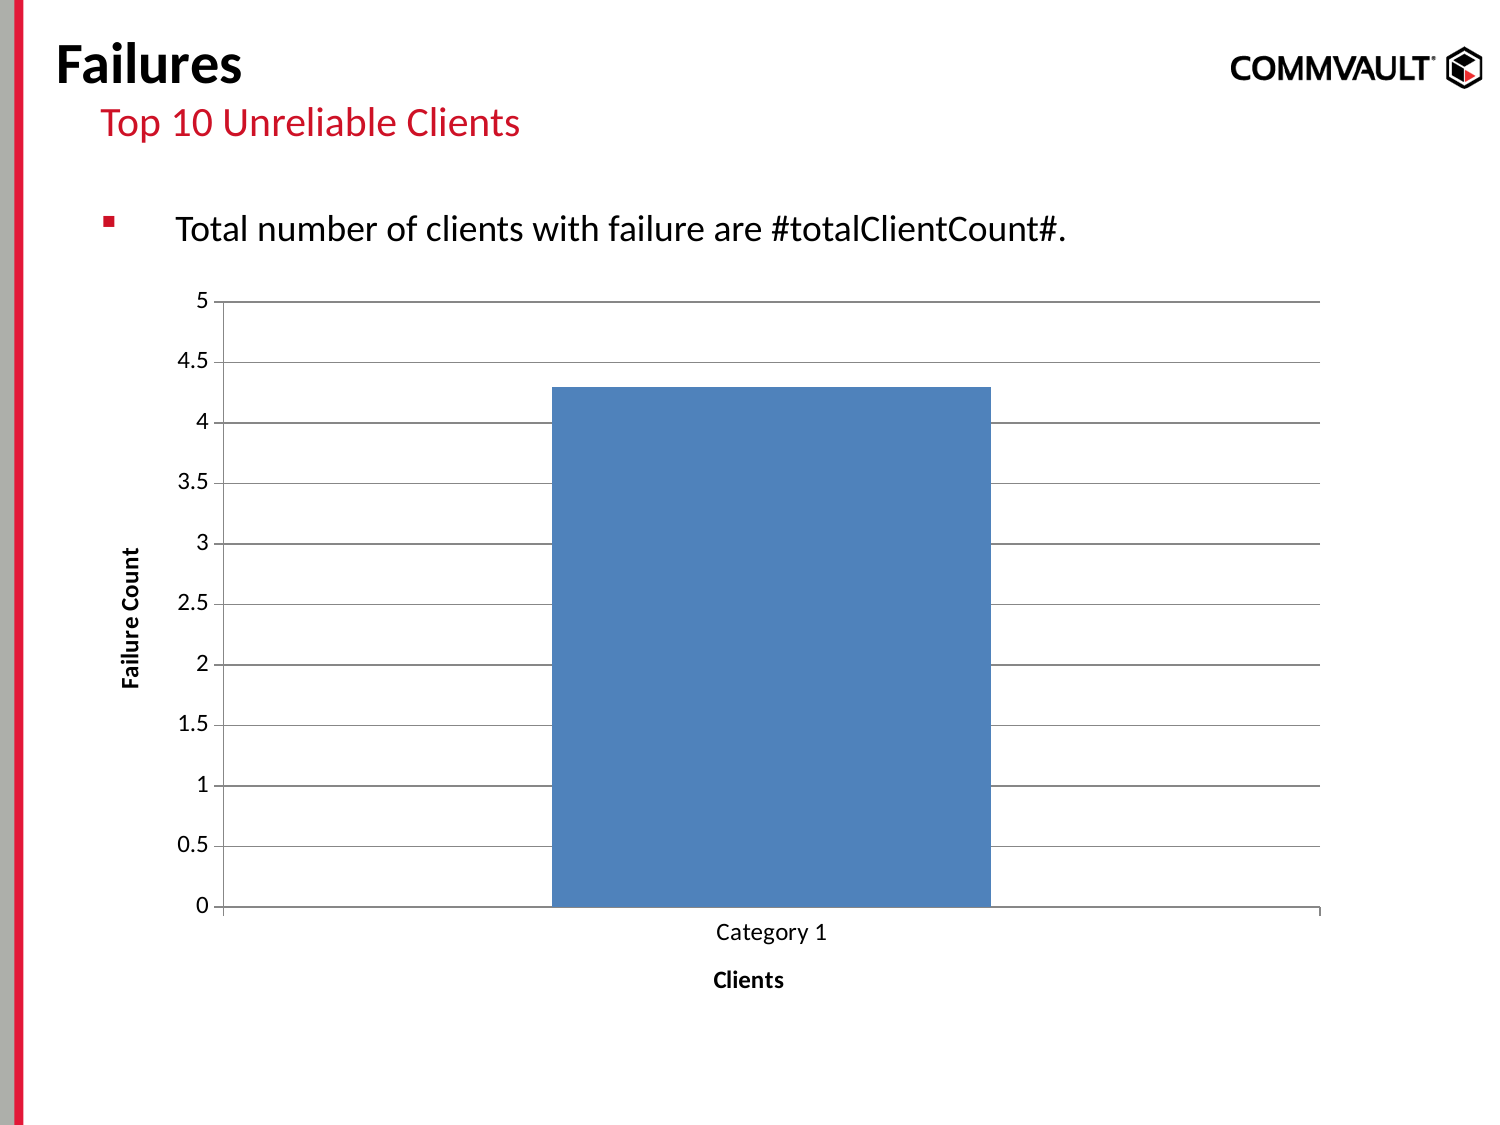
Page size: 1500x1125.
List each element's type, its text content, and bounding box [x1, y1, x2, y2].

list Total number of clients with failure are #totalClientCount#. [85, 196, 1401, 275]
chart [85, 273, 1346, 1028]
picture [1232, 46, 1483, 89]
list Top 10 Unreliable Clients [85, 89, 1232, 150]
title Failures [41, 30, 1232, 91]
